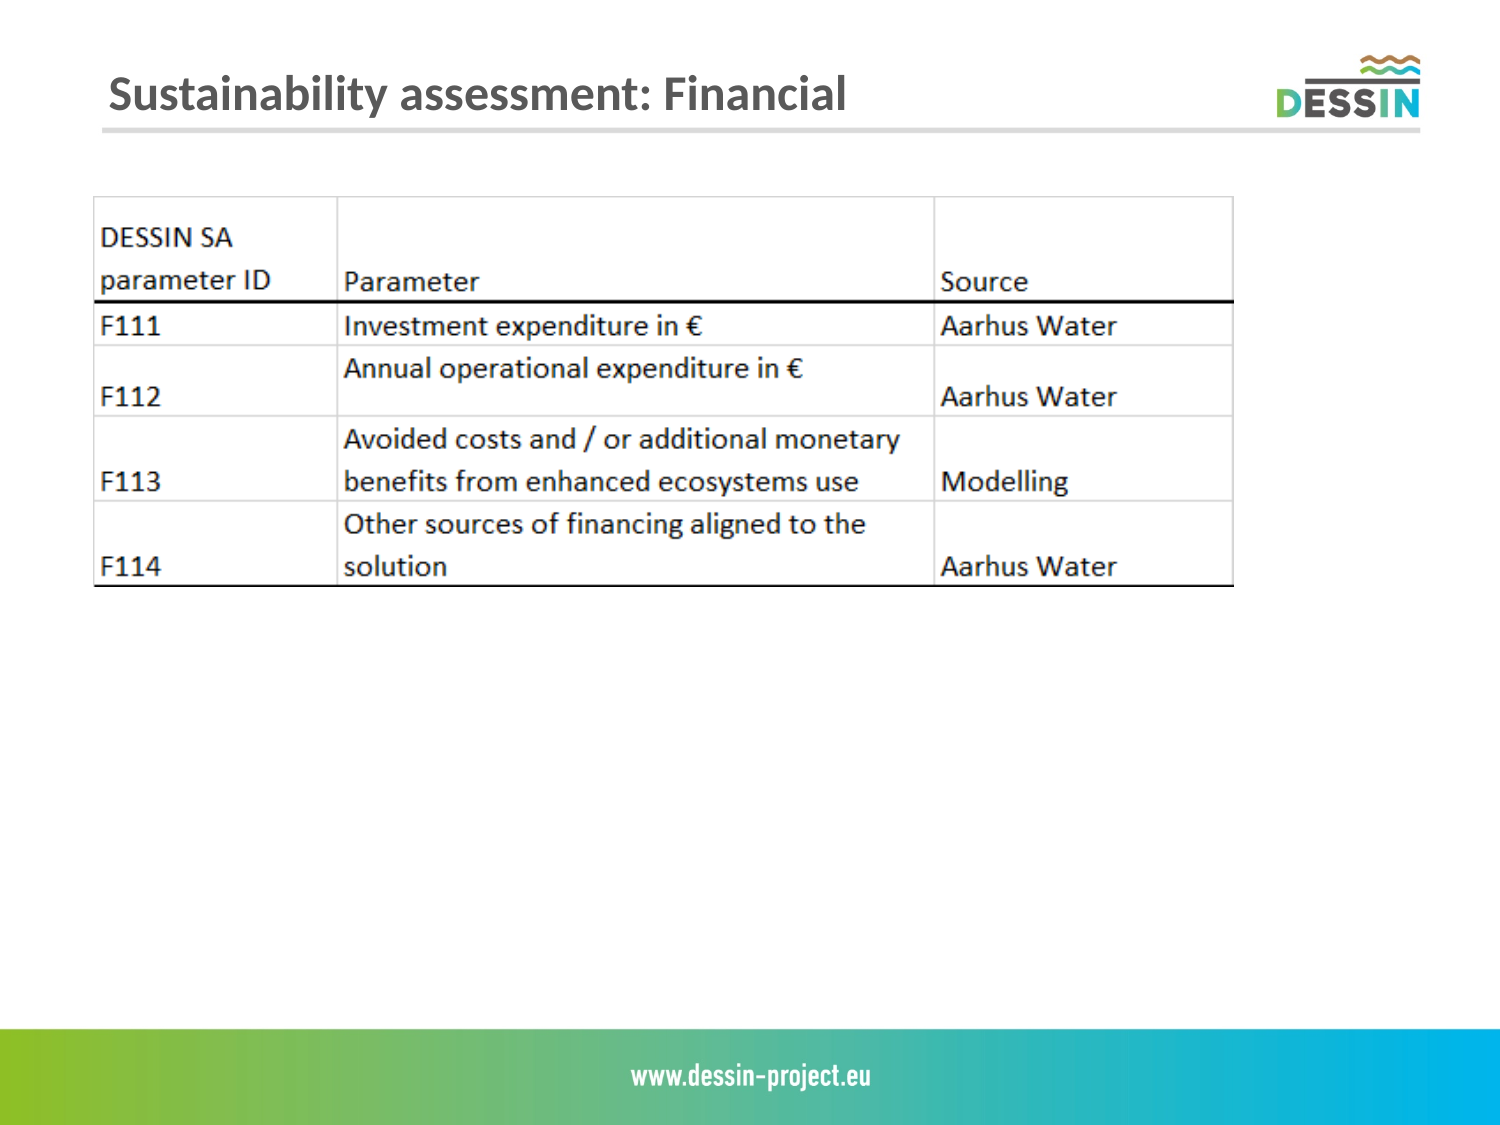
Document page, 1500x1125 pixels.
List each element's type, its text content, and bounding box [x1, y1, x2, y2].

picture [0, 0, 1500, 1125]
text_box Sustainability assessment: Financial [93, 53, 1105, 128]
